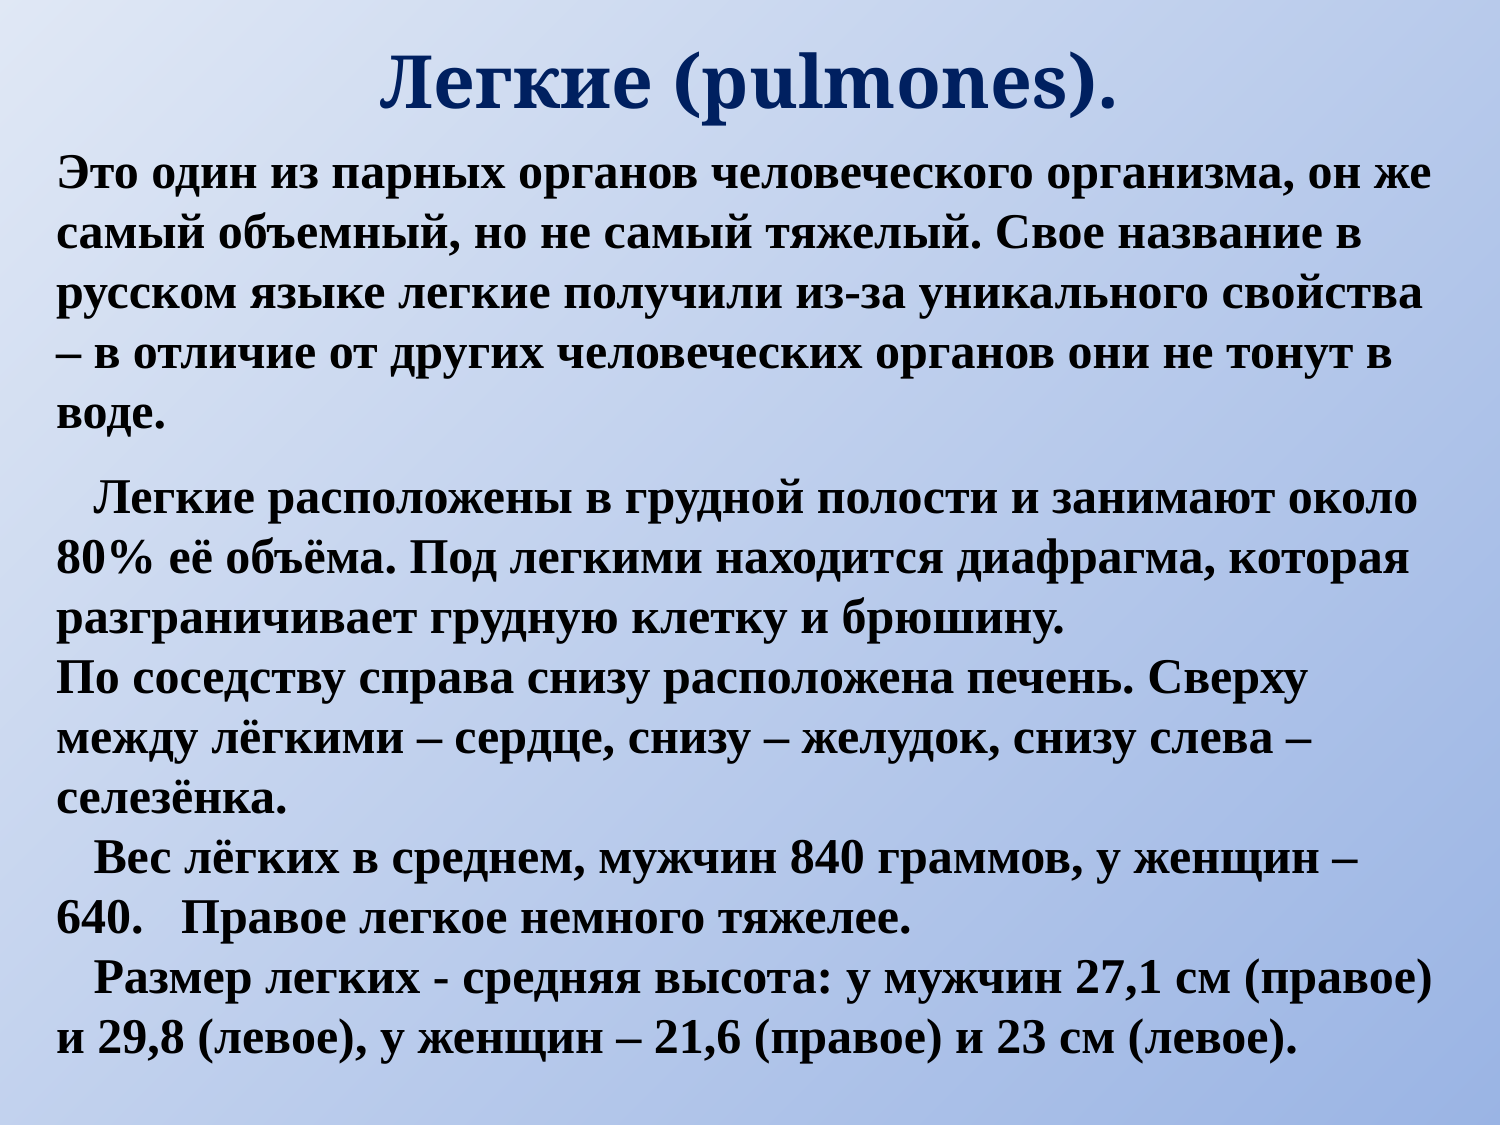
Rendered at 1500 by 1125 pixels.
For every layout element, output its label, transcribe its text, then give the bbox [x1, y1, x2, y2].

text_box Это один из парных органов человеческого организма, он же самый объемный, но не самый тяжелый. Свое название в русском языке легкие получили из-за уникального свойства – в отличие от других человеческих органов они не тонут в воде. [41, 130, 1459, 446]
title Легкие (pulmones). [75, 26, 1425, 130]
text_box Легкие расположены в грудной полости и занимают около 80% её объёма. Под легкими находится диафрагма, которая разграничивает грудную клетку и брюшину. По соседству справа снизу расположена печень. Сверху между лёгкими – сердце, снизу – желудок, снизу слева – селезёнка. Вес лёгких в среднем, мужчин 840 граммов, у женщин – 640. Правое легкое немного тяжелее. Размер легких - средняя высота: у мужчин 27,1 см (правое) и 29,8 (левое), у женщин – 21,6 (правое) и 23 см (левое). [41, 456, 1459, 1071]
